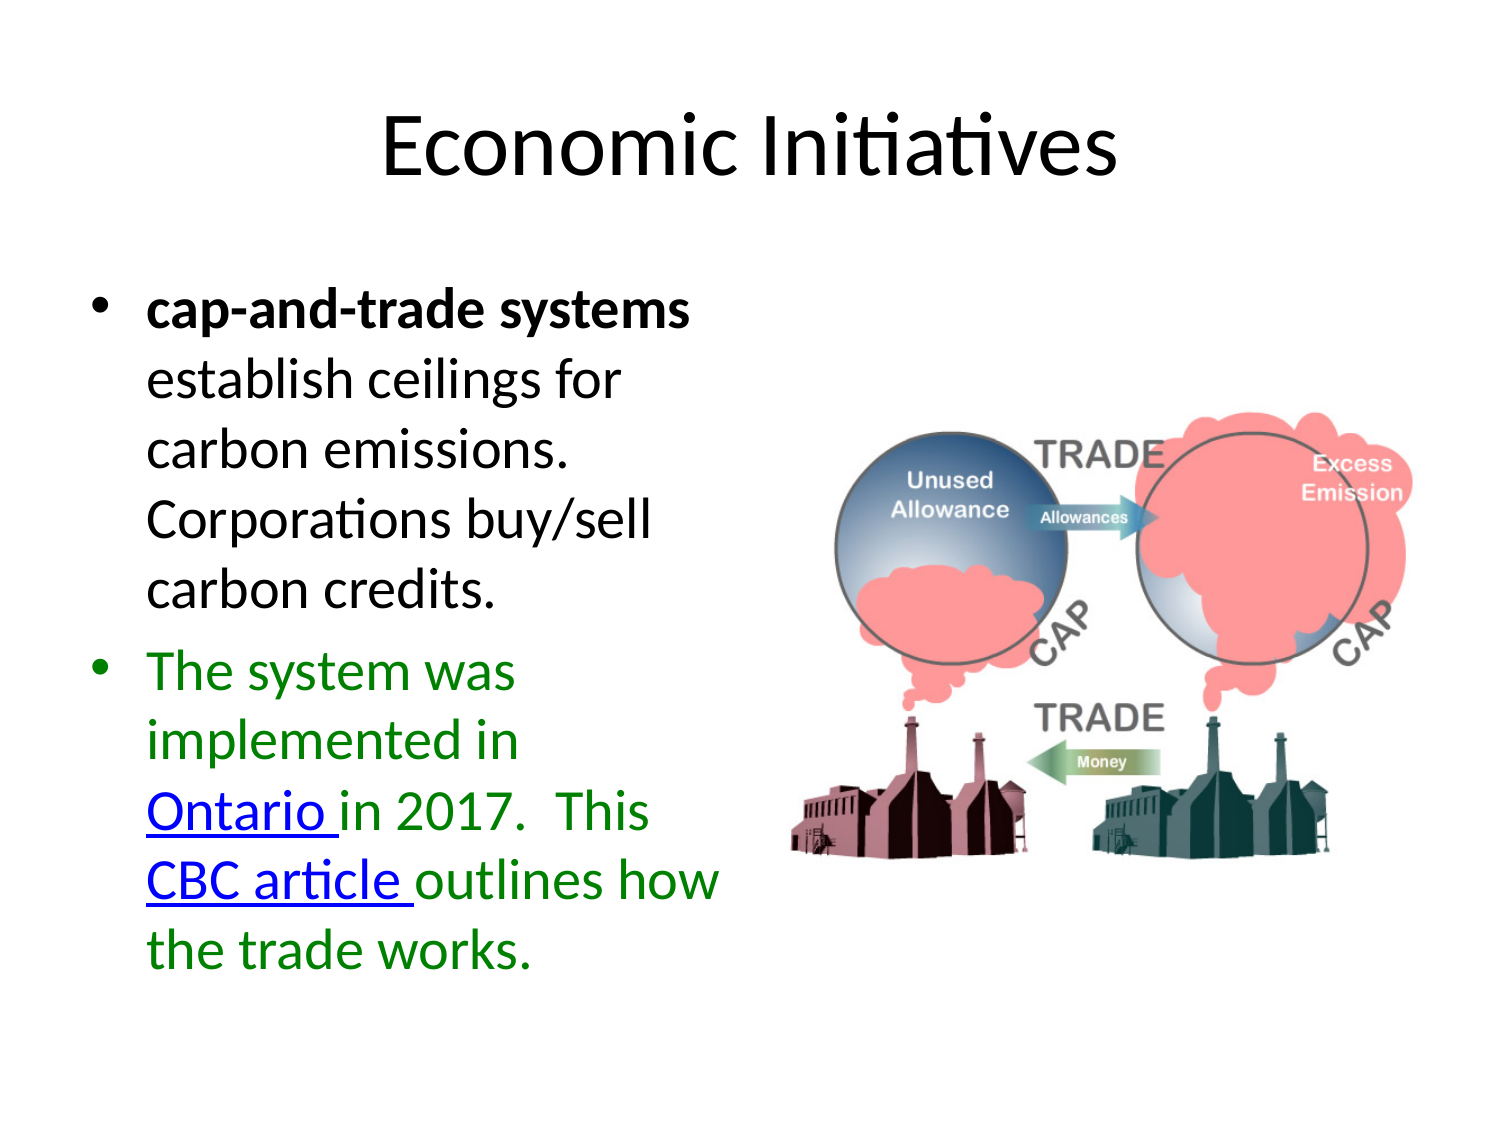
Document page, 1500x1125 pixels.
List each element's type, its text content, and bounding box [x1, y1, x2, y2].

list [762, 262, 1426, 1006]
title Economic Initiatives [75, 45, 1425, 233]
list cap-and-trade systems establish ceilings for carbon emissions. Corporations buy/sell carbon credits. The system was implemented in Ontario in 2017. This CBC article outlines how the trade works. [75, 262, 738, 1005]
